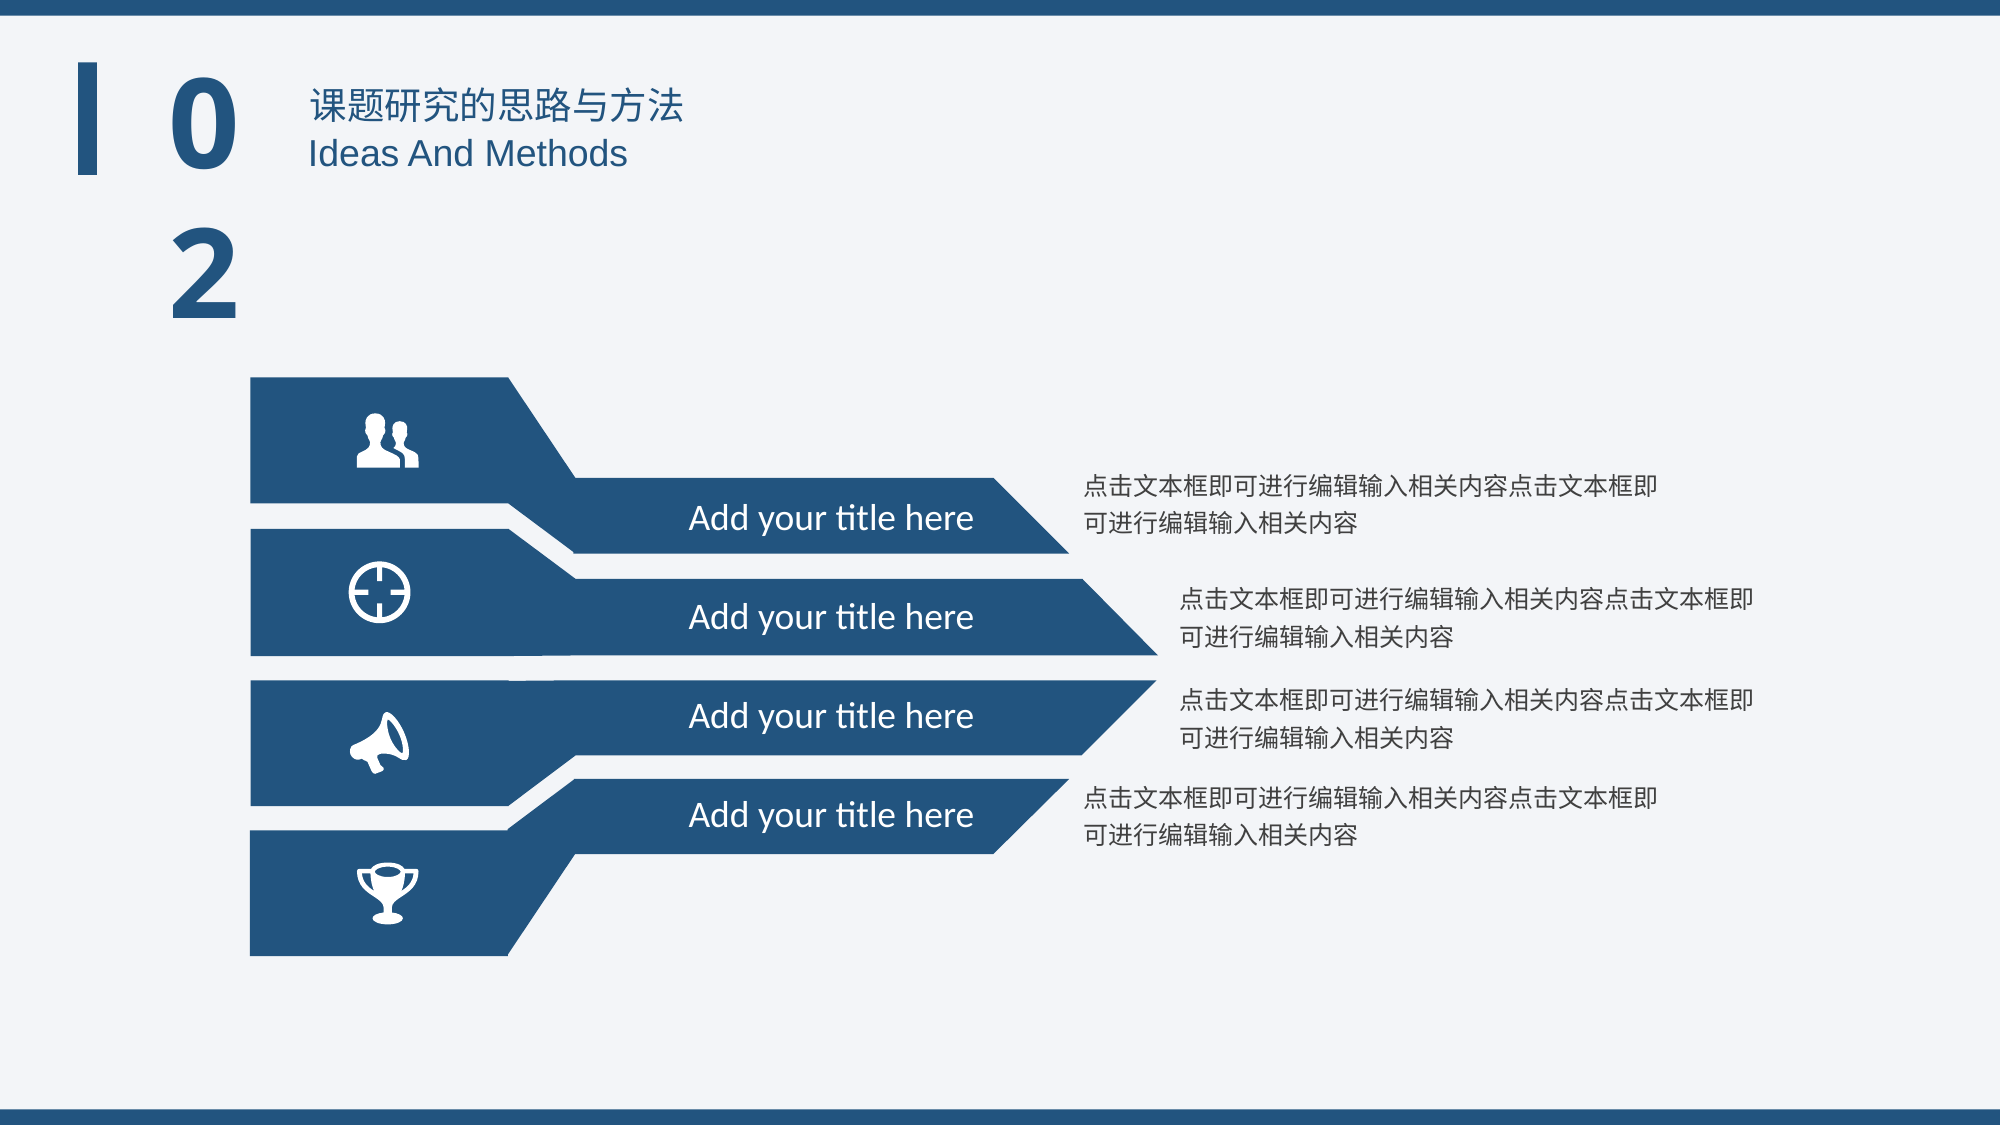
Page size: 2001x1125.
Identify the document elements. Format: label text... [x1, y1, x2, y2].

text_box [356, 862, 419, 925]
text_box Add your title here [666, 584, 997, 644]
text_box Add your title here [666, 783, 997, 843]
text_box [250, 377, 1070, 554]
text_box [77, 61, 98, 176]
text_box [356, 413, 400, 468]
text_box [250, 680, 1157, 807]
text_box [250, 528, 1159, 657]
text_box 点击文本框即可进行编辑输入相关内容点击文本框即可进行编辑输入相关内容 [1069, 455, 1680, 545]
text_box Ideas And Methods [293, 122, 1117, 182]
text_box [0, 1108, 2000, 1125]
text_box [348, 561, 411, 624]
text_box 点击文本框即可进行编辑输入相关内容点击文本框即可进行编辑输入相关内容 [1069, 767, 1680, 857]
text_box 课题研究的思路与方法 [295, 29, 700, 122]
text_box Add your title here [666, 684, 997, 744]
text_box 点击文本框即可进行编辑输入相关内容点击文本框即可进行编辑输入相关内容 [1164, 569, 1776, 659]
text_box [349, 712, 409, 774]
text_box [392, 421, 419, 468]
text_box Add your title here [666, 485, 997, 546]
text_box [0, 0, 2000, 17]
text_box [249, 778, 1069, 957]
text_box 点击文本框即可进行编辑输入相关内容点击文本框即可进行编辑输入相关内容 [1164, 669, 1776, 760]
text_box 02 [121, 36, 288, 352]
